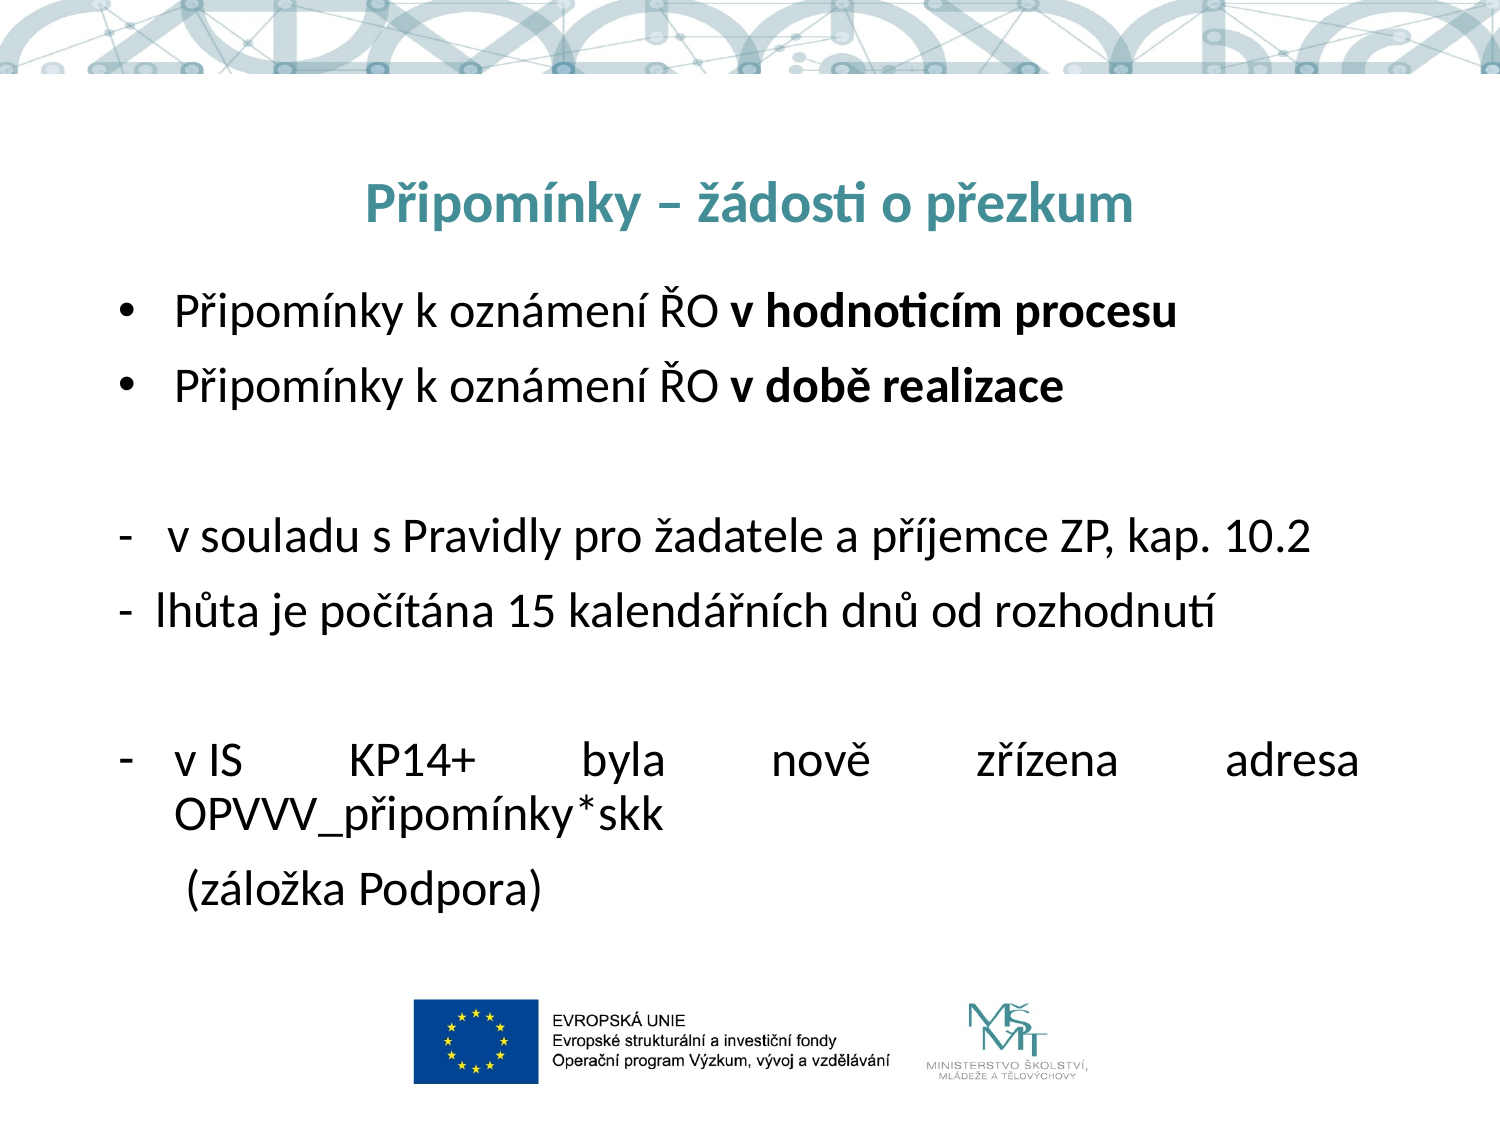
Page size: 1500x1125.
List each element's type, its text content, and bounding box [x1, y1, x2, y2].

picture [0, 0, 1500, 74]
picture [371, 976, 1129, 1125]
list Připomínky k oznámení ŘO v hodnoticím procesu Připomínky k oznámení ŘO v době realizace - v souladu s Pravidly pro žadatele a příjemce ZP, kap. 10.2 - lhůta je počítána 15 kalendářních dnů od rozhodnutí v IS KP14+ byla nově zřízena adresa OPVVV_připomínky*skk (záložka Podpora) [103, 277, 1376, 976]
title Připomínky – žádosti o přezkum [103, 129, 1397, 278]
